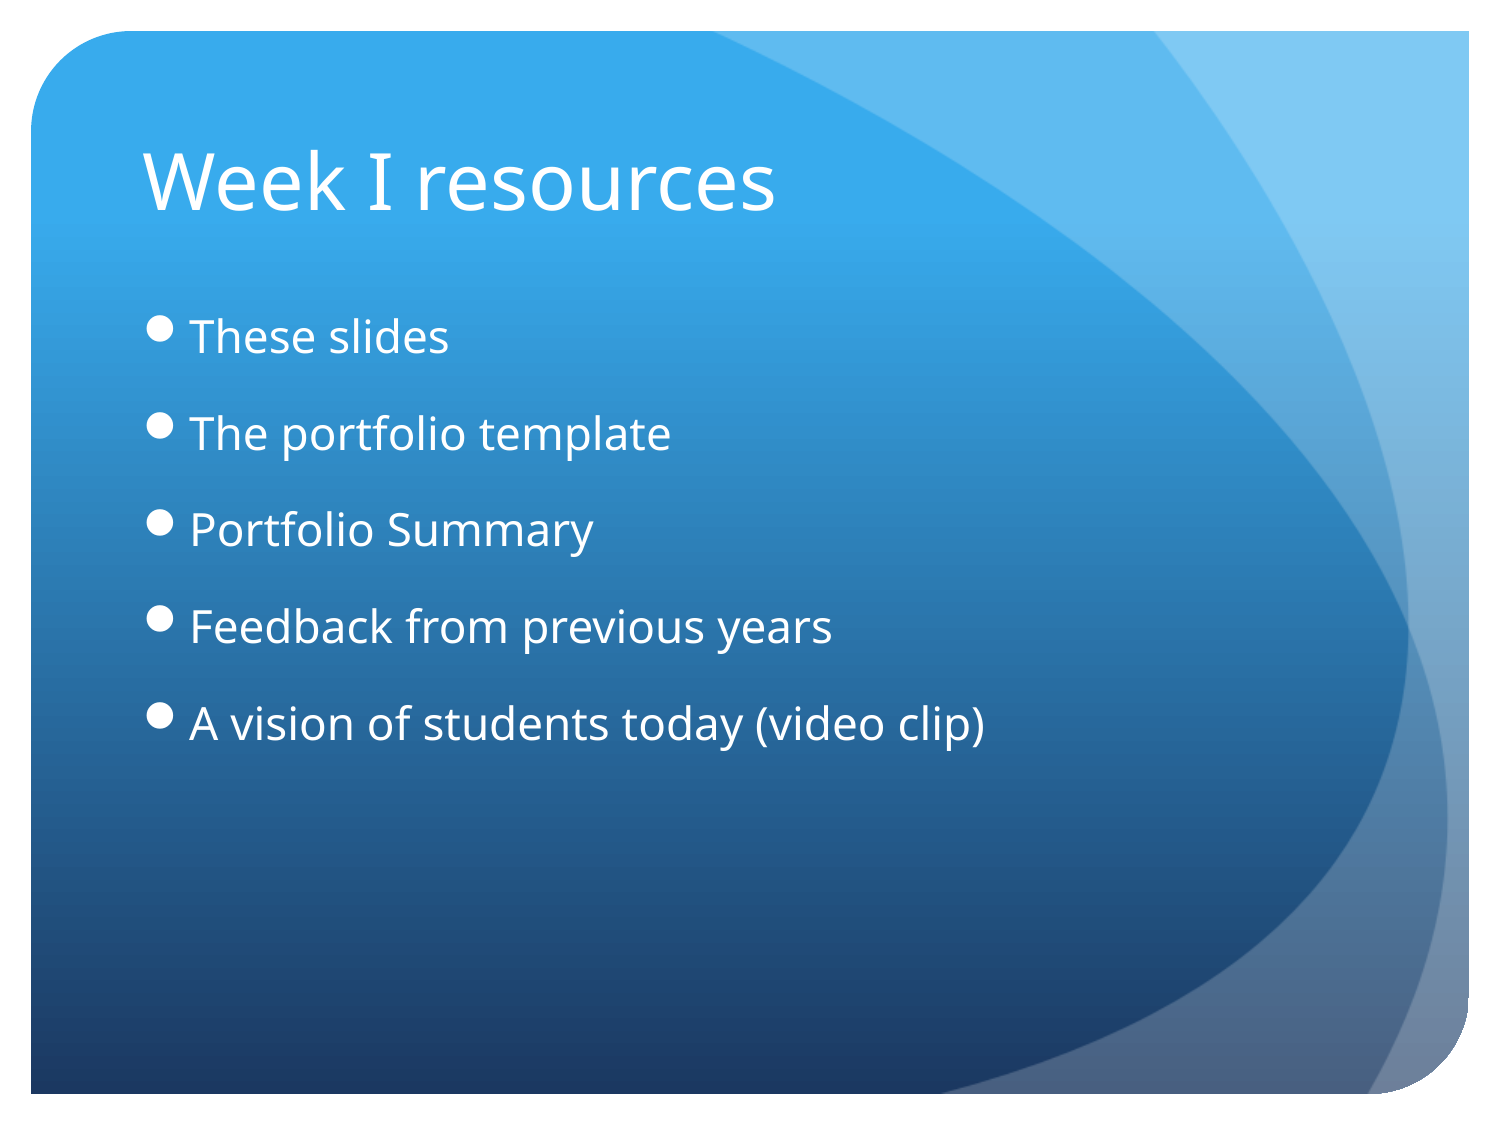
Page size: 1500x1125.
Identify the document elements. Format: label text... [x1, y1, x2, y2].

picture [24, 30, 1473, 1094]
title Week I resources [127, 62, 1372, 234]
list These slides The portfolio template Portfolio Summary Feedback from previous years A vision of students today (video clip) [127, 299, 1372, 991]
